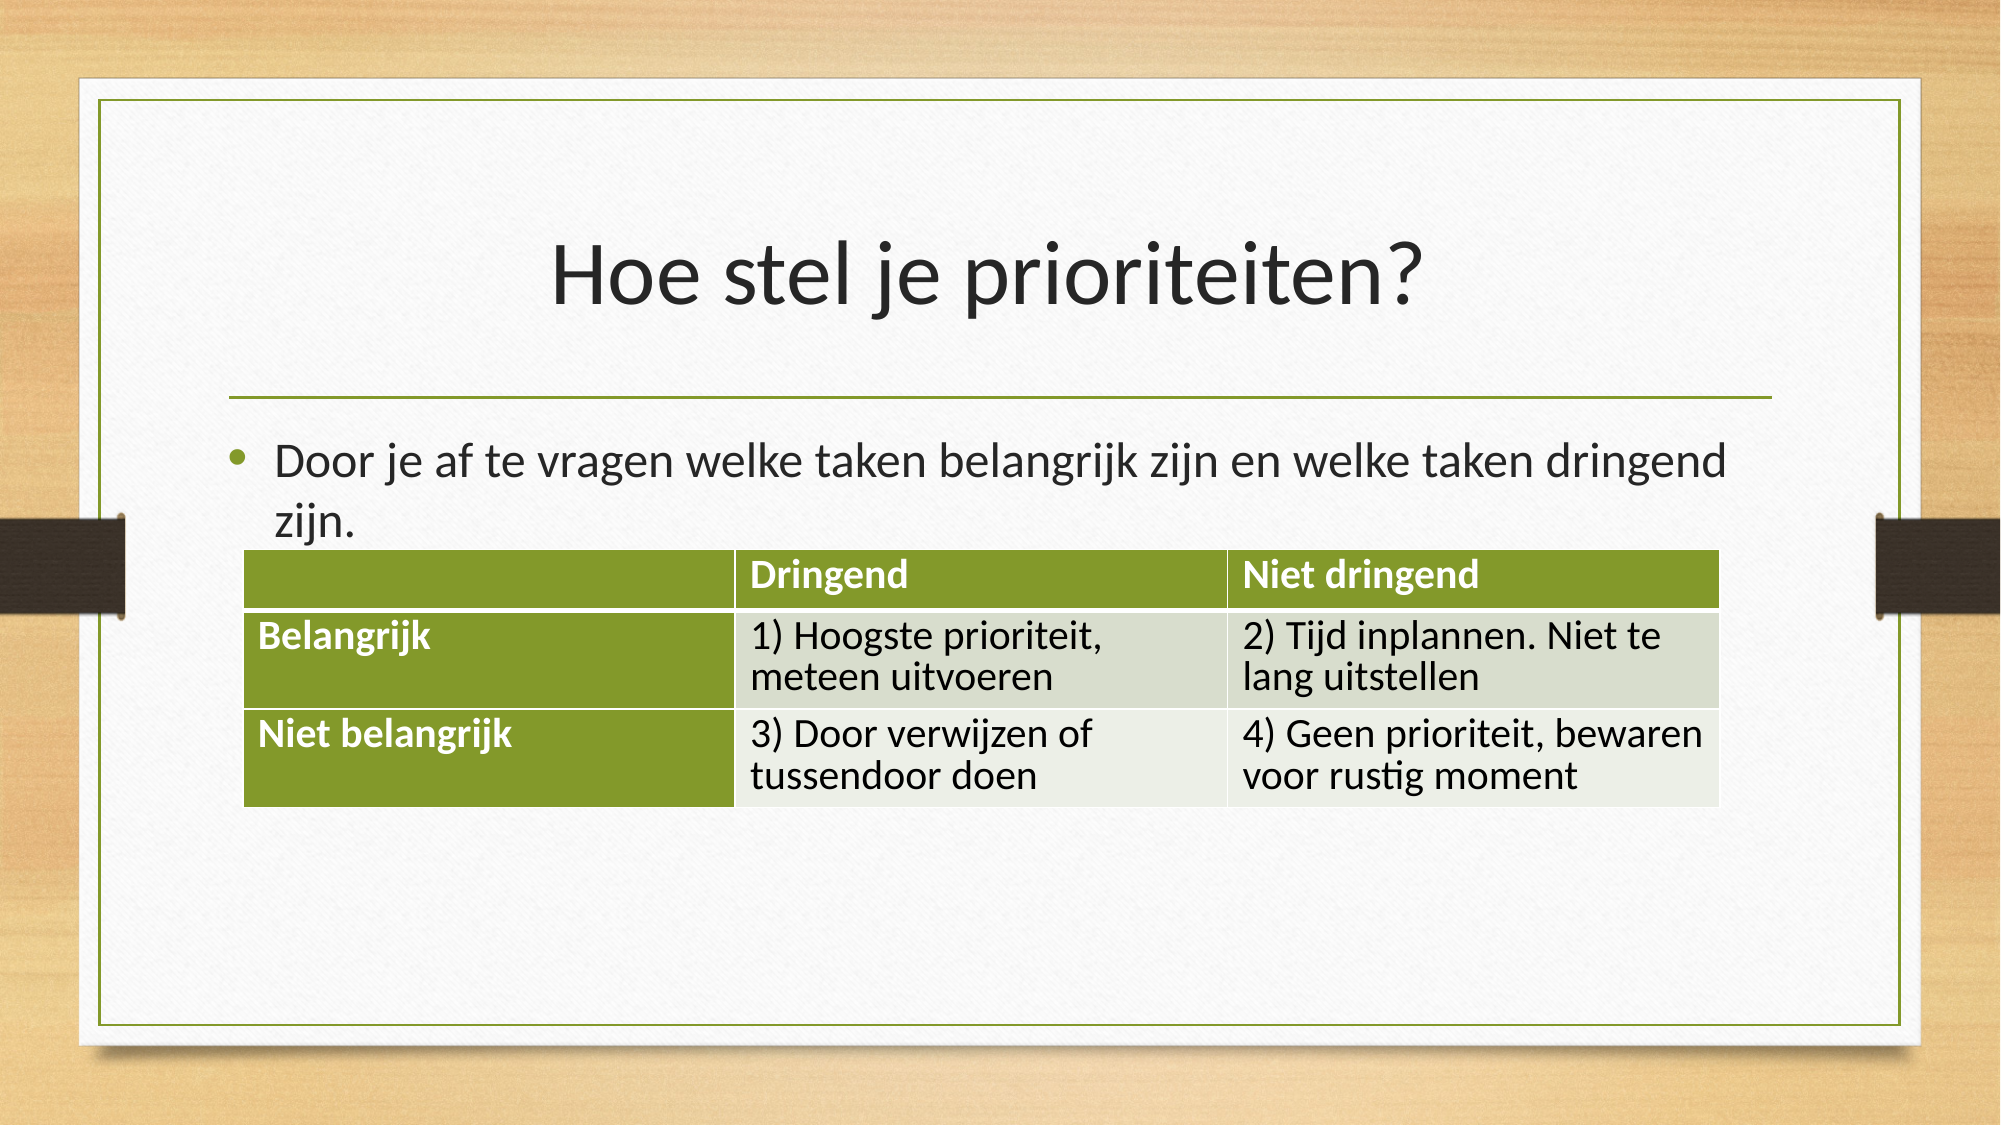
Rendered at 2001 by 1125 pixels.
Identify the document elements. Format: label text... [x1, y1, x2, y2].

title Hoe stel je prioriteiten? [212, 161, 1788, 375]
table_cell Belangrijk [244, 613, 734, 708]
table_header Dringend [736, 550, 1227, 608]
picture [0, 0, 2001, 1125]
list Door je af te vragen welke taken belangrijk zijn en welke taken dringend zijn. [212, 419, 1788, 931]
table_cell 4) Geen prioriteit, bewaren voor rustig moment [1228, 710, 1719, 807]
table_cell 3) Door verwijzen of tussendoor doen [736, 710, 1227, 807]
table_header Niet dringend [1228, 550, 1719, 608]
table_cell 1) Hoogste prioriteit, meteen uitvoeren [736, 613, 1227, 708]
table_header [244, 550, 734, 608]
table_cell Niet belangrijk [244, 710, 734, 807]
table_cell 2) Tijd inplannen. Niet te lang uitstellen [1228, 613, 1719, 708]
